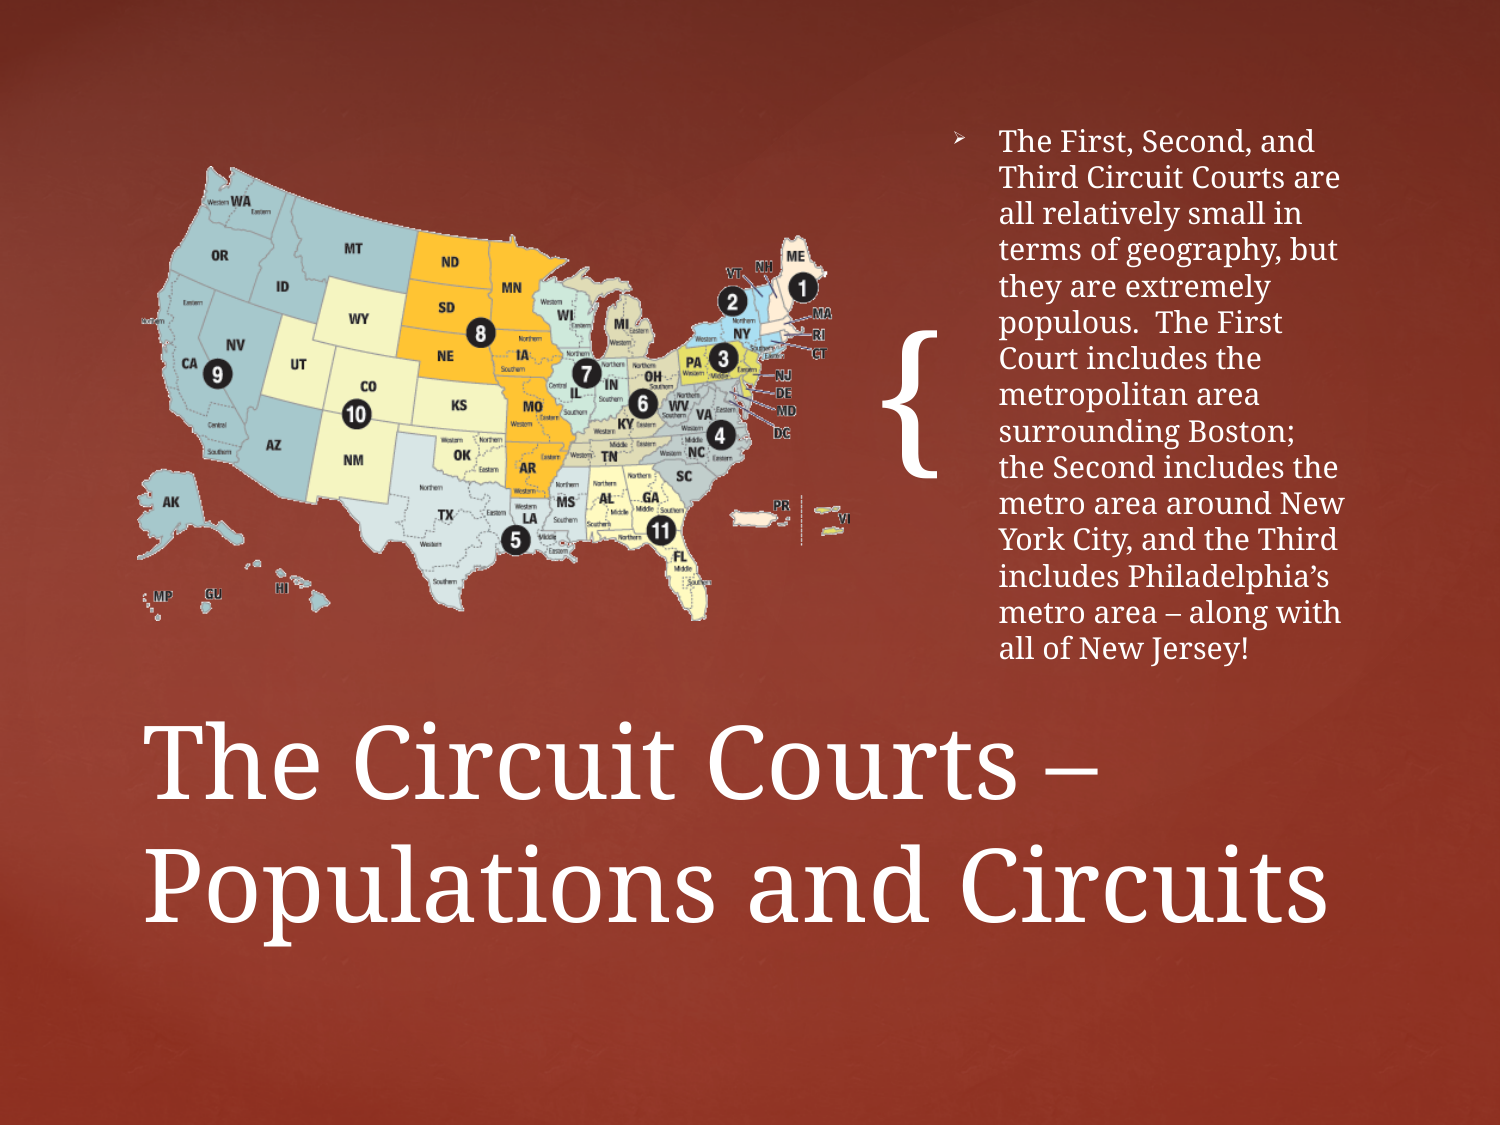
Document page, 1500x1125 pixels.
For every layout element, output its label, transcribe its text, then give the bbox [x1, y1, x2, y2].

list The First, Second, and Third Circuit Courts are all relatively small in terms of geography, but they are extremely populous. The First Court includes the metropolitan area surrounding Boston; the Second includes the metro area around New York City, and the Third includes Philadelphia’s metro area – along with all of New Jersey! [937, 112, 1363, 675]
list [136, 166, 851, 621]
title The Circuit Courts – Populations and Circuits [127, 800, 1365, 950]
